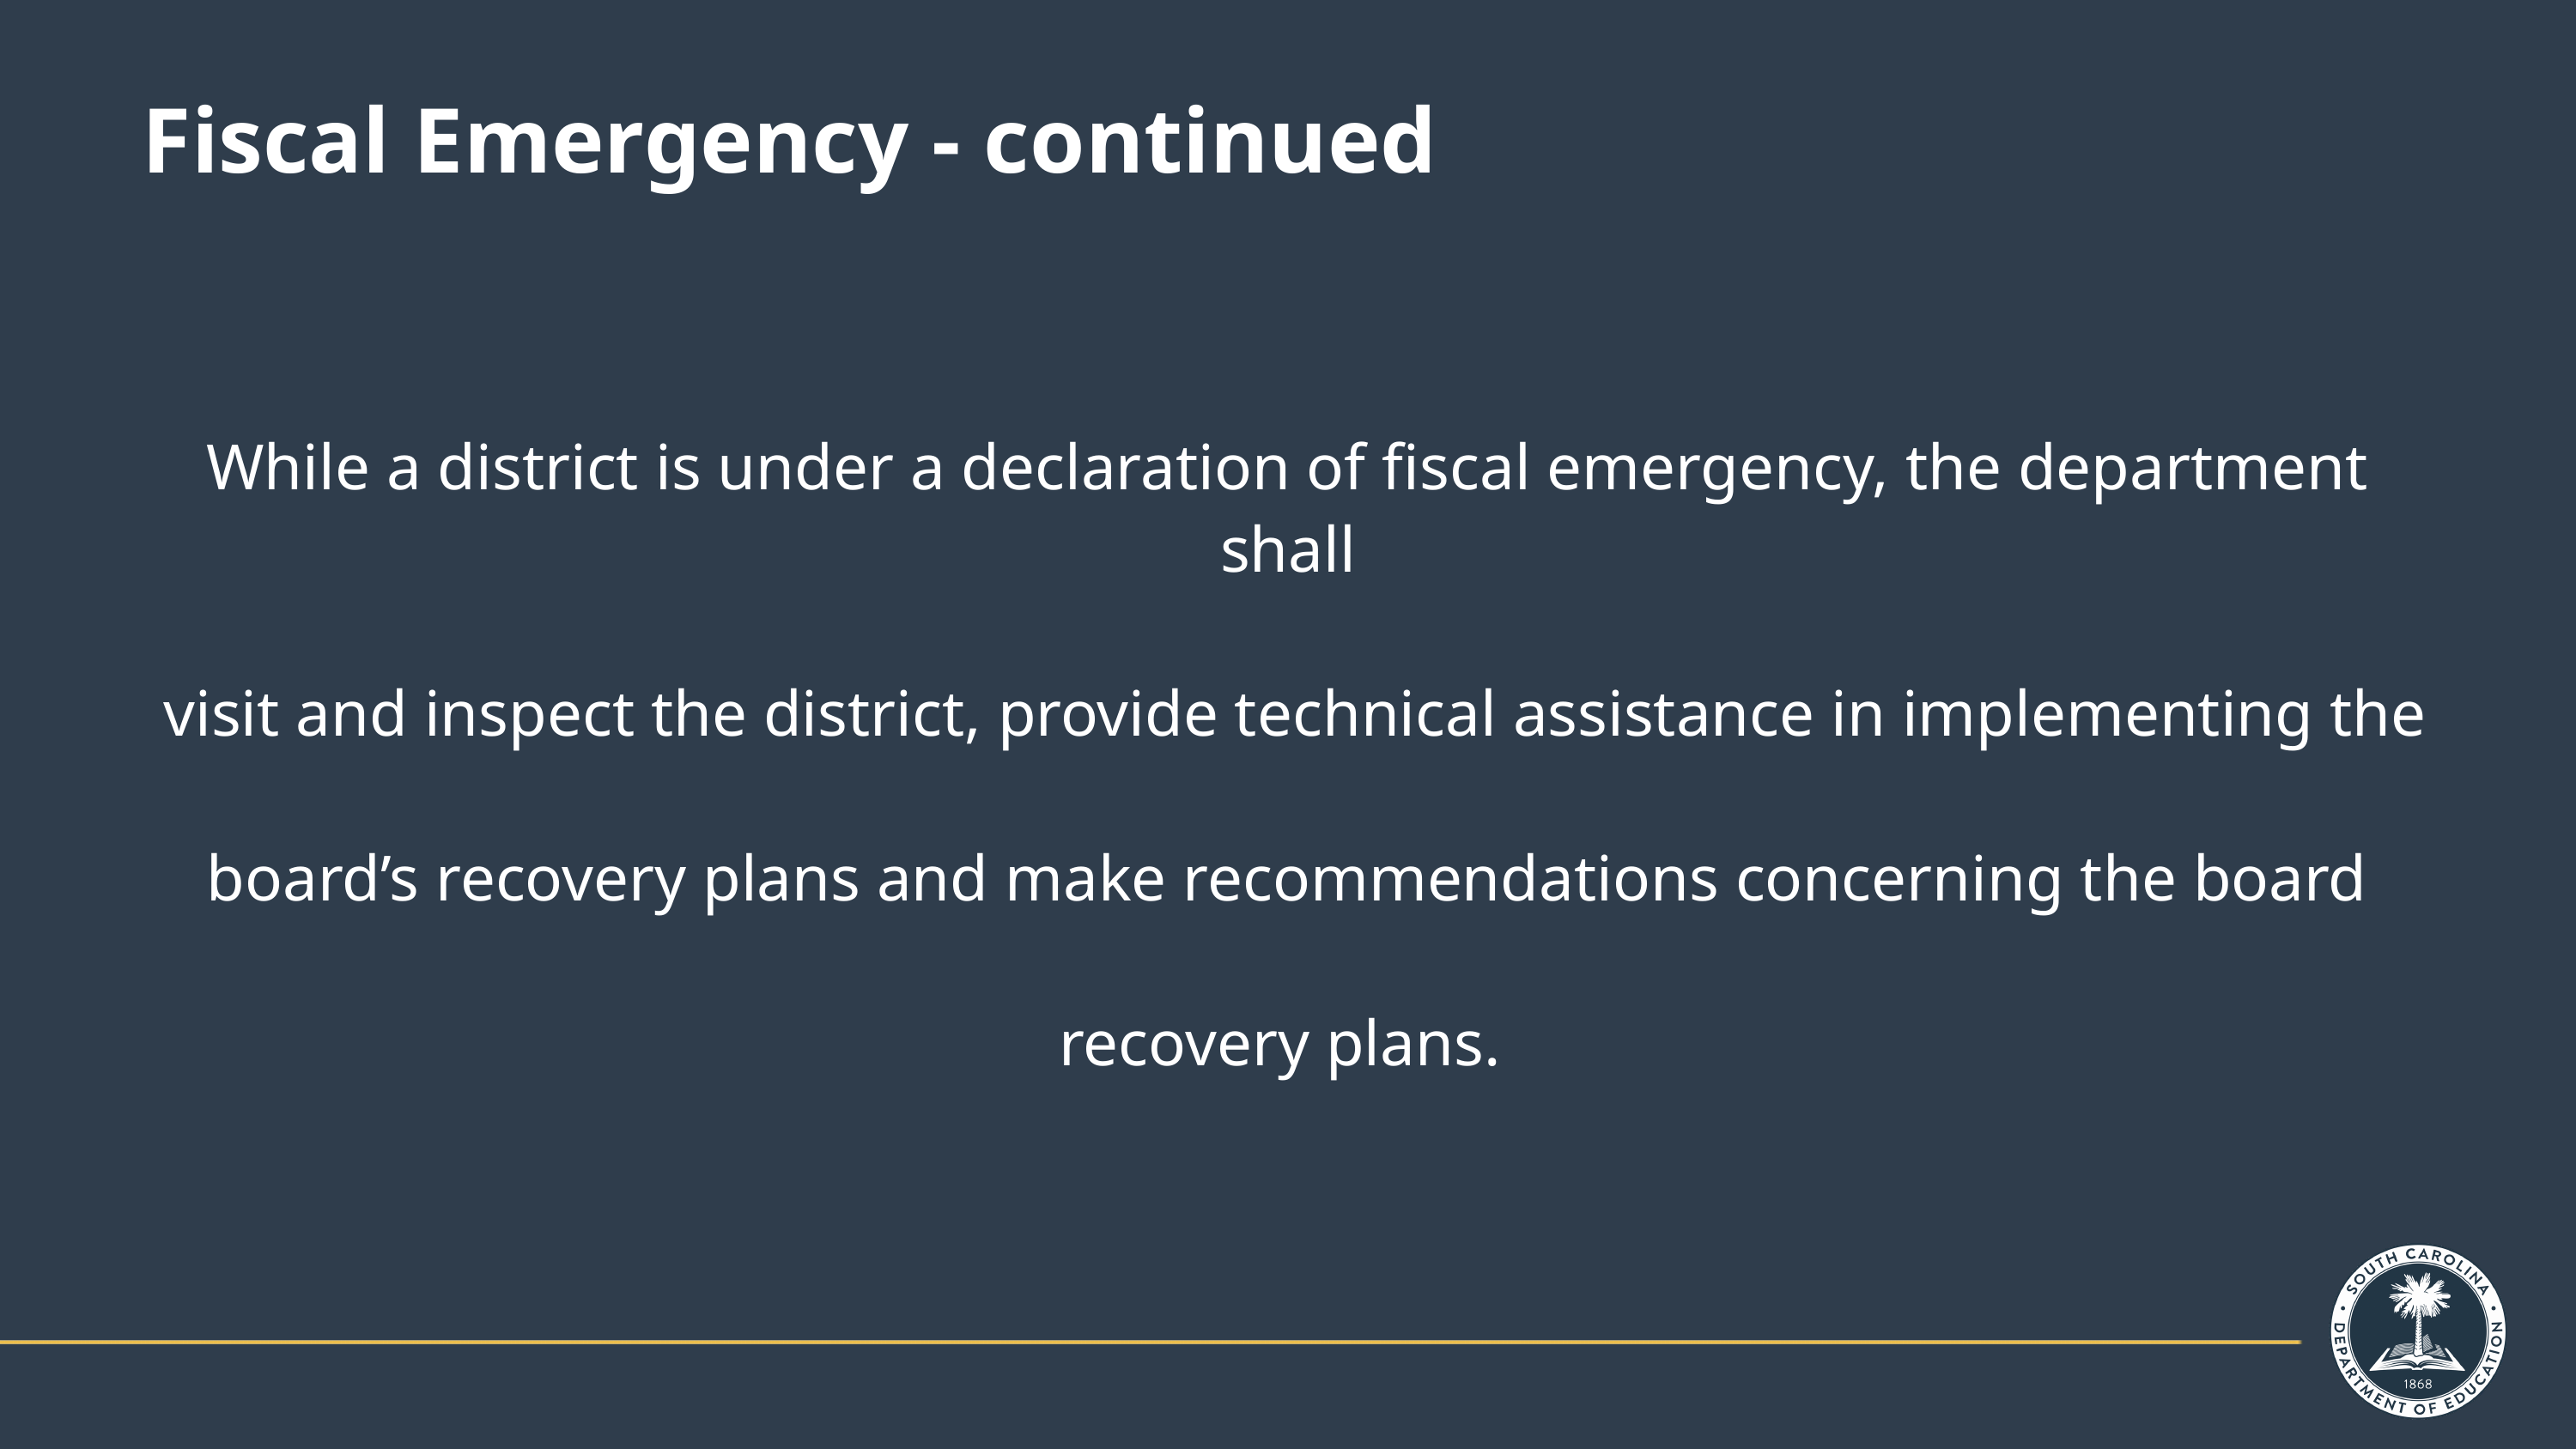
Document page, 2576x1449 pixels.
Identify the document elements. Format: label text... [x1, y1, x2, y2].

title Fiscal Emergency - continued [129, 76, 2447, 232]
list While a district is under a declaration of fiscal emergency, the department shall visit and inspect the district, provide technical assistance in implementing the board’s recovery plans and make recommendations concerning the board recovery plans. [129, 256, 2447, 1149]
picture [2329, 1243, 2507, 1420]
